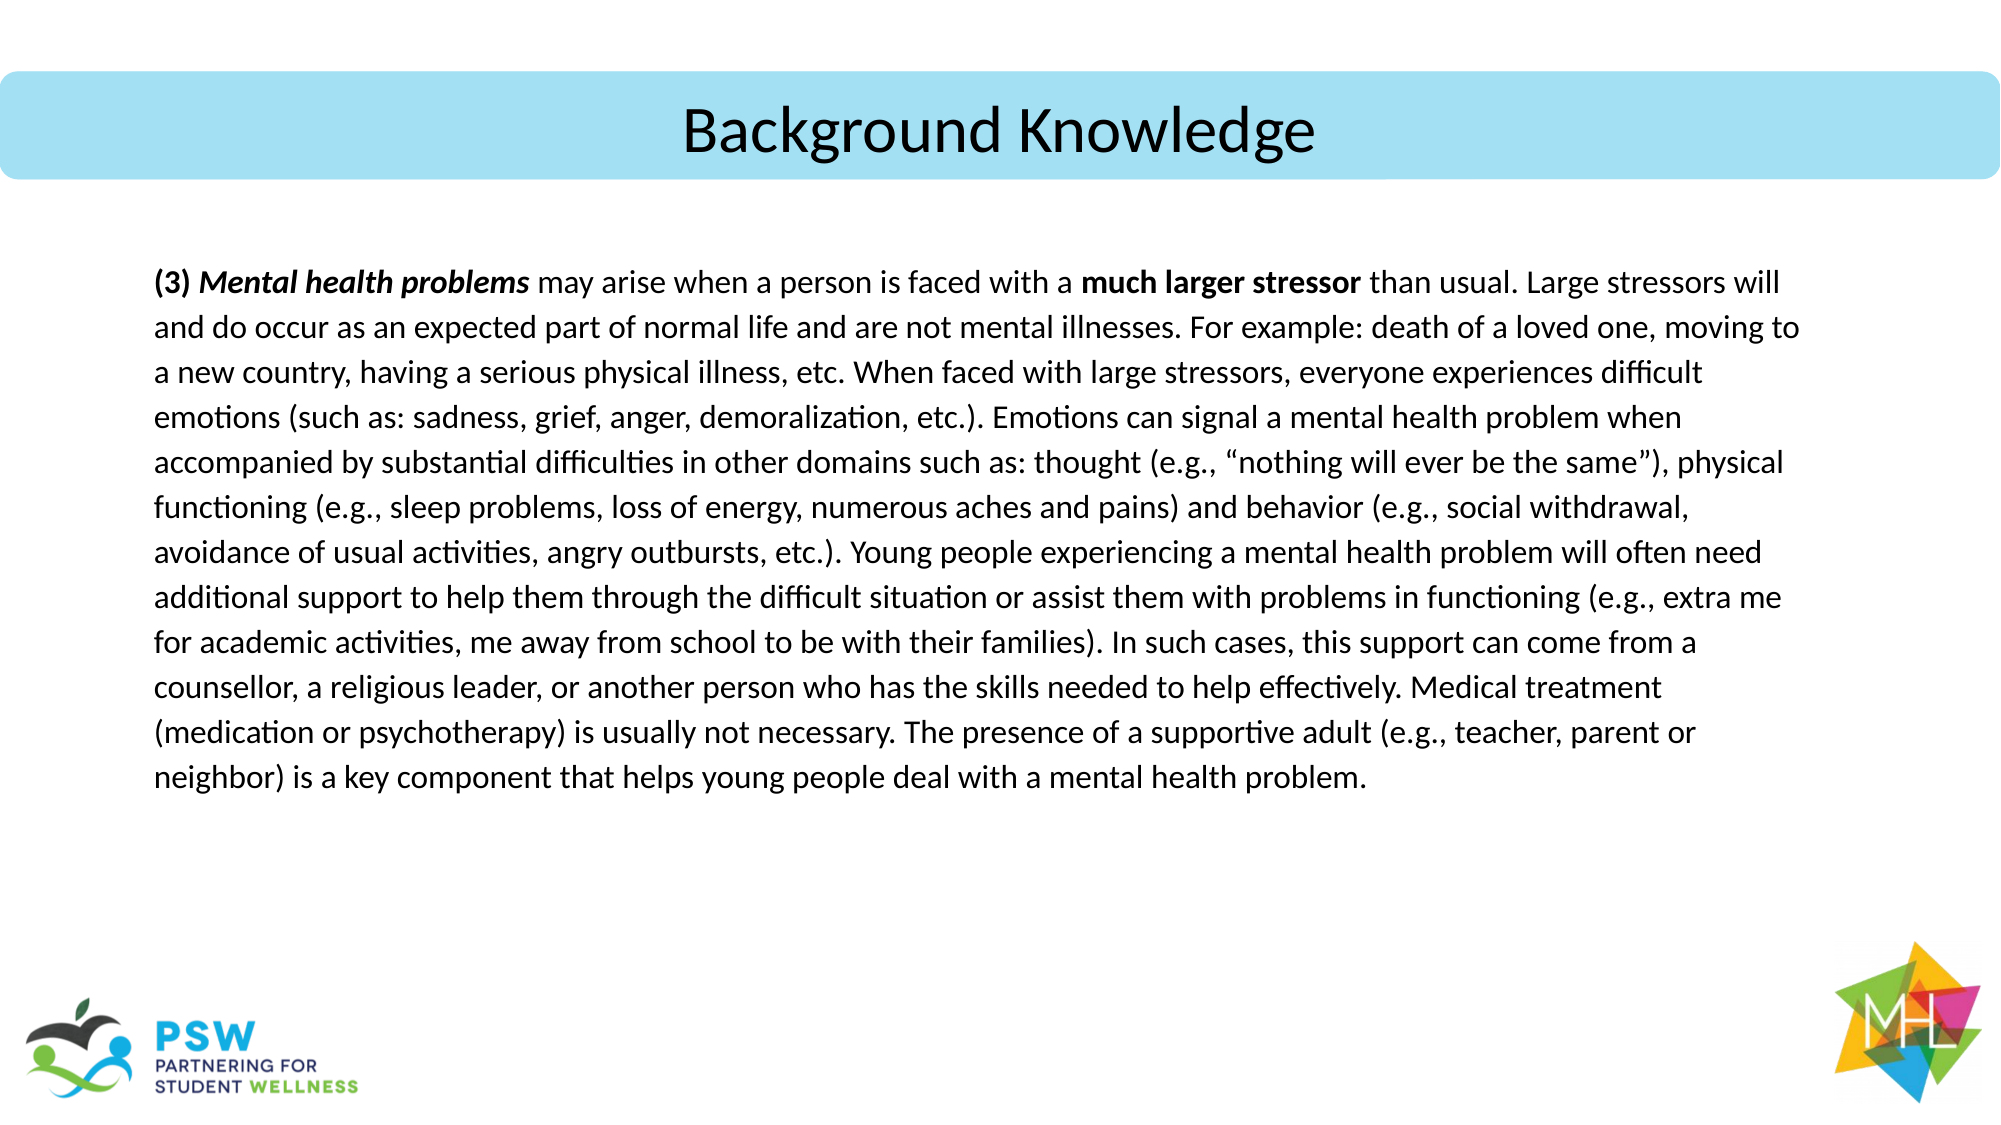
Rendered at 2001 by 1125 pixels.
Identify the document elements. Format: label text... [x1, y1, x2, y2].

text_box Background Knowledge [0, 72, 2000, 179]
picture [0, 0, 2001, 1125]
list (3) Mental health problems may arise when a person is faced with a much larger stressor than usual. Large stressors will and do occur as an expected part of normal life and are not mental illnesses. For example: death of a loved one, moving to a new country, having a serious physical illness, etc. When faced with large stressors, everyone experiences difficult emotions (such as: sadness, grief, anger, demoralization, etc.). Emotions can signal a mental health problem when accompanied by substantial difficulties in other domains such as: thought (e.g., “nothing will ever be the same”), physical functioning (e.g., sleep problems, loss of energy, numerous aches and pains) and behavior (e.g., social withdrawal, avoidance of usual activities, angry outbursts, etc.). Young people experiencing a mental health problem will often need additional support to help them through the difficult situation or assist them with problems in functioning (e.g., extra me for academic activities, me away from school to be with their families). In such cases, this support can come from a counsellor, a religious leader, or another person who has the skills needed to help effectively. Medical treatment (medication or psychotherapy) is usually not necessary. The presence of a supportive adult (e.g., teacher, parent or neighbor) is a key component that helps young people deal with a mental health problem. [101, 247, 1830, 961]
